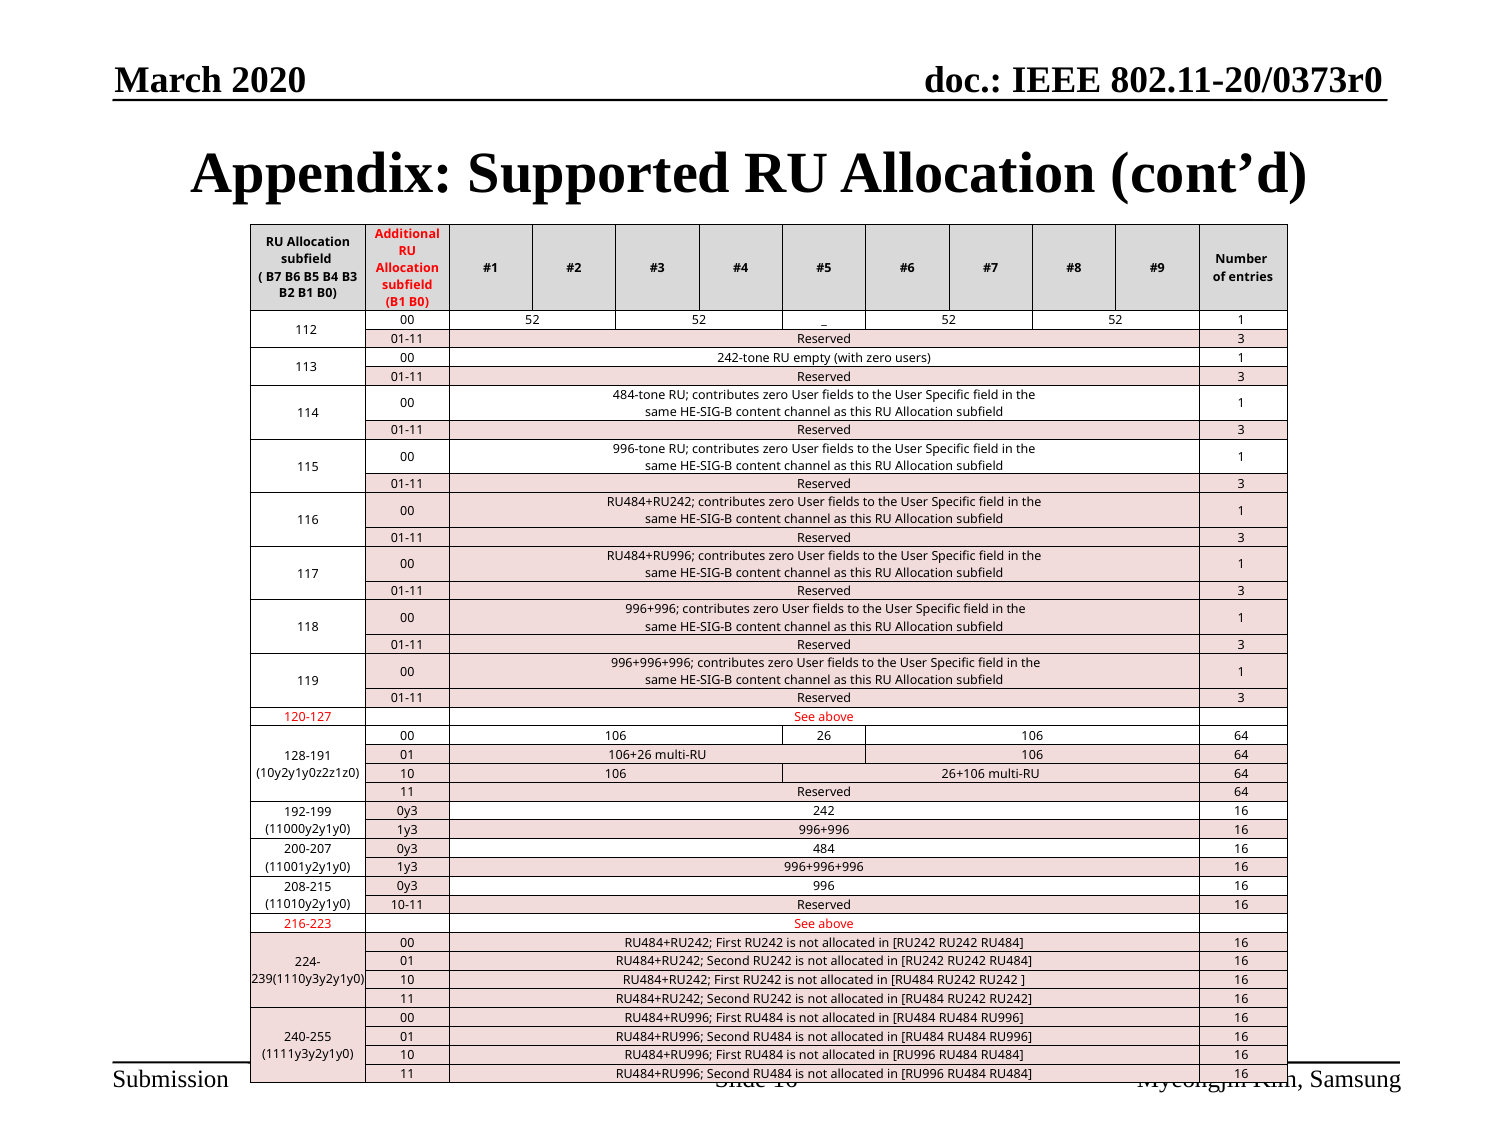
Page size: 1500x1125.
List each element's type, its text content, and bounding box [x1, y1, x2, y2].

table_cell 0y3 [366, 802, 449, 819]
table_cell 106+26 multi-RU [450, 745, 865, 763]
table_cell _ [783, 311, 865, 329]
table_cell 3 [1200, 635, 1287, 653]
table_cell 26+106 multi-RU [783, 764, 1199, 782]
table_cell RU484+RU242; Second RU242 is not allocated in [RU242 RU242 RU484] [450, 952, 1199, 970]
table_cell 52 [866, 311, 1032, 329]
table_cell 118 [251, 600, 365, 653]
table_cell See above [450, 708, 1199, 725]
table_cell 3 [1200, 474, 1287, 492]
table_cell 3 [1200, 330, 1287, 347]
table_cell 01-11 [366, 367, 449, 385]
table_cell 996-tone RU; contributes zero User fields to the User Specific field in the same HE-SIG-B content channel as this RU Allocation subfield [450, 440, 1199, 473]
table_cell 16 [1200, 858, 1287, 876]
table_cell 119 [251, 654, 365, 707]
table_cell Reserved [450, 474, 1199, 492]
table_cell Reserved [450, 635, 1199, 653]
table_cell 16 [1200, 820, 1287, 838]
table_cell 16 [1200, 989, 1287, 1007]
table_header #9 [1116, 225, 1199, 310]
table_cell 16 [1200, 952, 1287, 970]
table_cell 10 [366, 1046, 449, 1064]
table_header #8 [1033, 225, 1115, 310]
table_cell 3 [1200, 367, 1287, 385]
table_header #5 [783, 225, 865, 310]
table_cell 16 [1200, 1008, 1287, 1026]
table_cell RU484+RU242; contributes zero User fields to the User Specific field in the same HE-SIG-B content channel as this RU Allocation subfield [450, 493, 1199, 527]
table_cell 00 [366, 348, 449, 366]
table_cell 00 [366, 547, 449, 581]
table_cell 1 [1200, 547, 1287, 581]
table_cell 996 [450, 877, 1199, 895]
table_cell 01-11 [366, 330, 449, 347]
table_header #3 [616, 225, 699, 310]
title Appendix: Supported RU Allocation (cont’d) [112, 112, 1388, 226]
table_cell 1 [1200, 348, 1287, 366]
table_cell 996+996 [450, 820, 1199, 838]
table_cell 484-tone RU; contributes zero User fields to the User Specific field in the same HE-SIG-B content channel as this RU Allocation subfield [450, 386, 1199, 420]
table_cell 52 [1033, 311, 1199, 329]
table_cell 00 [366, 311, 449, 329]
table_cell 1 [1200, 440, 1287, 473]
table_cell RU484+RU996; First RU484 is not allocated in [RU996 RU484 RU484] [450, 1046, 1199, 1064]
table_cell See above [450, 914, 1199, 932]
table_cell 16 [1200, 933, 1287, 951]
table_cell 113 [251, 348, 365, 385]
table_header RU Allocation subfield ( B7 B6 B5 B4 B3 B2 B1 B0) [251, 225, 365, 310]
table_cell RU484+RU996; Second RU484 is not allocated in [RU996 RU484 RU484] [450, 1065, 1199, 1082]
table_cell 240-255 (1111y3y2y1y0) [251, 1008, 365, 1082]
table_cell 16 [1200, 896, 1287, 913]
table_header #2 [533, 225, 615, 310]
table_cell 52 [450, 311, 615, 329]
table_cell Reserved [450, 689, 1199, 707]
table_cell 01 [366, 745, 449, 763]
table_cell 192-199 (11000y2y1y0) [251, 802, 365, 838]
table_cell 224-239(1110y3y2y1y0) [251, 933, 365, 1007]
table_cell 1 [1200, 654, 1287, 688]
table_cell 996+996+996; contributes zero User fields to the User Specific field in the same HE-SIG-B content channel as this RU Allocation subfield [450, 654, 1199, 688]
table_cell 1 [1200, 386, 1287, 420]
table_header Number of entries [1200, 225, 1287, 310]
table_cell 52 [616, 311, 782, 329]
table_cell 00 [366, 493, 449, 527]
table_cell Reserved [450, 896, 1199, 913]
table_cell 116 [251, 493, 365, 546]
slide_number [114, 54, 309, 101]
table_cell 01-11 [366, 421, 449, 439]
table_cell 10 [366, 764, 449, 782]
table_cell 00 [366, 654, 449, 688]
table_cell 64 [1200, 726, 1287, 744]
table_cell 1 [1200, 311, 1287, 329]
table_cell Reserved [450, 367, 1199, 385]
table_cell 16 [1200, 971, 1287, 988]
table_cell 11 [366, 1065, 449, 1082]
table_cell Reserved [450, 330, 1199, 347]
table_cell Reserved [450, 783, 1199, 801]
table_cell 00 [366, 440, 449, 473]
table_cell 200-207 (11001y2y1y0) [251, 839, 365, 876]
table_cell [1200, 914, 1287, 932]
table_cell 64 [1200, 745, 1287, 763]
table_cell 00 [366, 386, 449, 420]
table_cell 106 [866, 745, 1199, 763]
table_cell 01-11 [366, 635, 449, 653]
table_cell 3 [1200, 528, 1287, 546]
table_cell 26 [783, 726, 865, 744]
table_cell 1 [1200, 493, 1287, 527]
table_cell 117 [251, 547, 365, 599]
table_cell [366, 708, 449, 725]
table_cell 64 [1200, 764, 1287, 782]
table_cell Reserved [450, 421, 1199, 439]
table_header #7 [950, 225, 1032, 310]
table_cell 112 [251, 311, 365, 347]
table_cell 16 [1200, 839, 1287, 857]
table_cell 115 [251, 440, 365, 492]
table_cell 1y3 [366, 858, 449, 876]
table_cell RU484+RU242; First RU242 is not allocated in [RU242 RU242 RU484] [450, 933, 1199, 951]
table_cell 01-11 [366, 689, 449, 707]
table_cell RU484+RU242; Second RU242 is not allocated in [RU484 RU242 RU242] [450, 989, 1199, 1007]
footer Myeongjin Kim, Samsung [1130, 1061, 1402, 1093]
table_cell 11 [366, 989, 449, 1007]
table_header #1 [450, 225, 532, 310]
table_cell Reserved [450, 582, 1199, 599]
table_cell RU484+RU242; First RU242 is not allocated in [RU484 RU242 RU242 ] [450, 971, 1199, 988]
table_cell 106 [450, 764, 782, 782]
table_cell 3 [1200, 421, 1287, 439]
table_cell 0y3 [366, 839, 449, 857]
table_header #6 [866, 225, 949, 310]
table_cell 00 [366, 726, 449, 744]
table_header #4 [700, 225, 782, 310]
table_cell [366, 914, 449, 932]
table_cell 216-223 [251, 914, 365, 932]
table_cell 11 [366, 783, 449, 801]
table_cell 10 [366, 971, 449, 988]
table_cell 01-11 [366, 582, 449, 599]
table_cell 114 [251, 386, 365, 439]
table_cell 10-11 [366, 896, 449, 913]
table_cell 01 [366, 1027, 449, 1045]
table_cell 128-191 (10y2y1y0z2z1z0) [251, 726, 365, 801]
table_cell 01 [366, 952, 449, 970]
table_cell 3 [1200, 689, 1287, 707]
table_cell 996+996; contributes zero User fields to the User Specific field in the same HE-SIG-B content channel as this RU Allocation subfield [450, 600, 1199, 634]
table_cell 242-tone RU empty (with zero users) [450, 348, 1199, 366]
table_cell 01-11 [366, 474, 449, 492]
table_cell 00 [366, 600, 449, 634]
table_cell RU484+RU996; First RU484 is not allocated in [RU484 RU484 RU996] [450, 1008, 1199, 1026]
table_cell 16 [1200, 802, 1287, 819]
table_cell 1 [1200, 600, 1287, 634]
slide_number Slide 16 [712, 1083, 800, 1093]
table_cell 01-11 [366, 528, 449, 546]
table_cell 484 [450, 839, 1199, 857]
table_cell 242 [450, 802, 1199, 819]
table_cell 16 [1200, 877, 1287, 895]
table_cell 120-127 [251, 708, 365, 725]
table_cell 106 [450, 726, 782, 744]
table_cell 16 [1200, 1046, 1287, 1064]
table_cell 208-215 (11010y2y1y0) [251, 877, 365, 913]
table_cell 16 [1200, 1065, 1287, 1082]
table_cell 996+996+996 [450, 858, 1199, 876]
table_header Additional RU Allocation subfield (B1 B0) [366, 225, 449, 310]
table_cell 00 [366, 933, 449, 951]
table_cell 106 [866, 726, 1199, 744]
table_cell 3 [1200, 582, 1287, 599]
table_cell 00 [366, 1008, 449, 1026]
table_cell 1y3 [366, 820, 449, 838]
table_cell Reserved [450, 528, 1199, 546]
table_cell 16 [1200, 1027, 1287, 1045]
table_cell RU484+RU996; Second RU484 is not allocated in [RU484 RU484 RU996] [450, 1027, 1199, 1045]
table_cell 64 [1200, 783, 1287, 801]
table_cell [1200, 708, 1287, 725]
table_cell 0y3 [366, 877, 449, 895]
table_cell RU484+RU996; contributes zero User fields to the User Specific field in the same HE-SIG-B content channel as this RU Allocation subfield [450, 547, 1199, 581]
